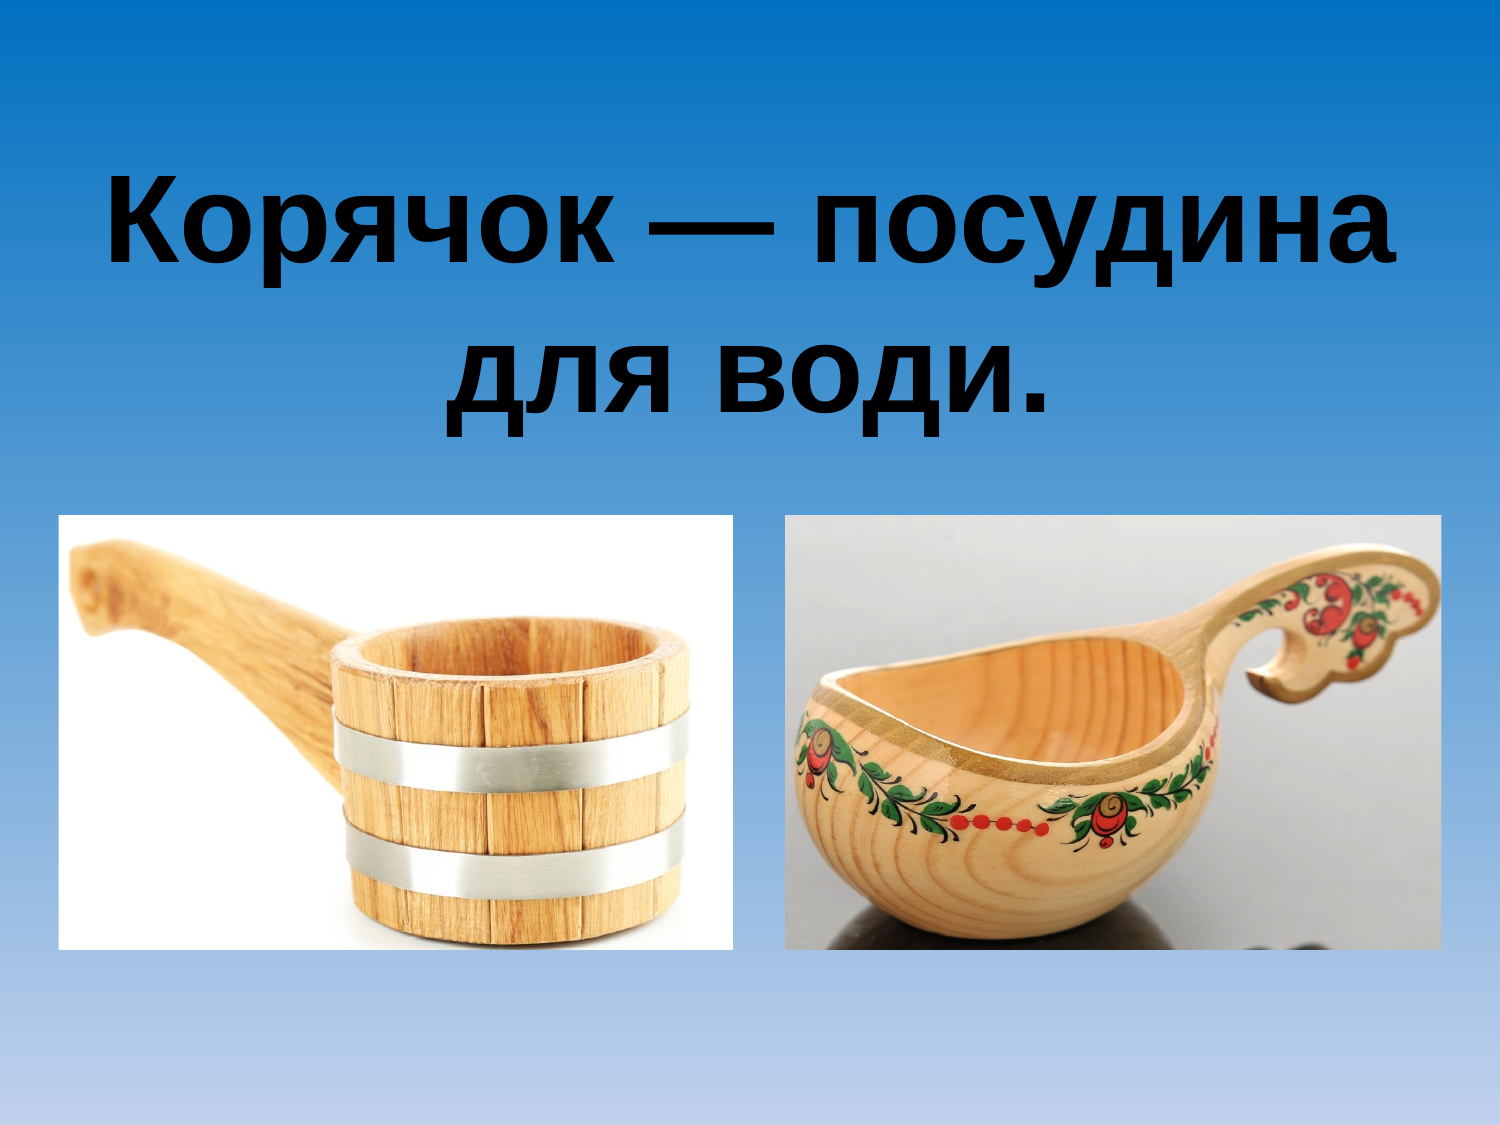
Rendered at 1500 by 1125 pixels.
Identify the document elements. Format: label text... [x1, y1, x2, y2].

picture [58, 515, 734, 950]
picture [784, 515, 1442, 950]
title Корячок — посудина для води. [75, 45, 1425, 680]
